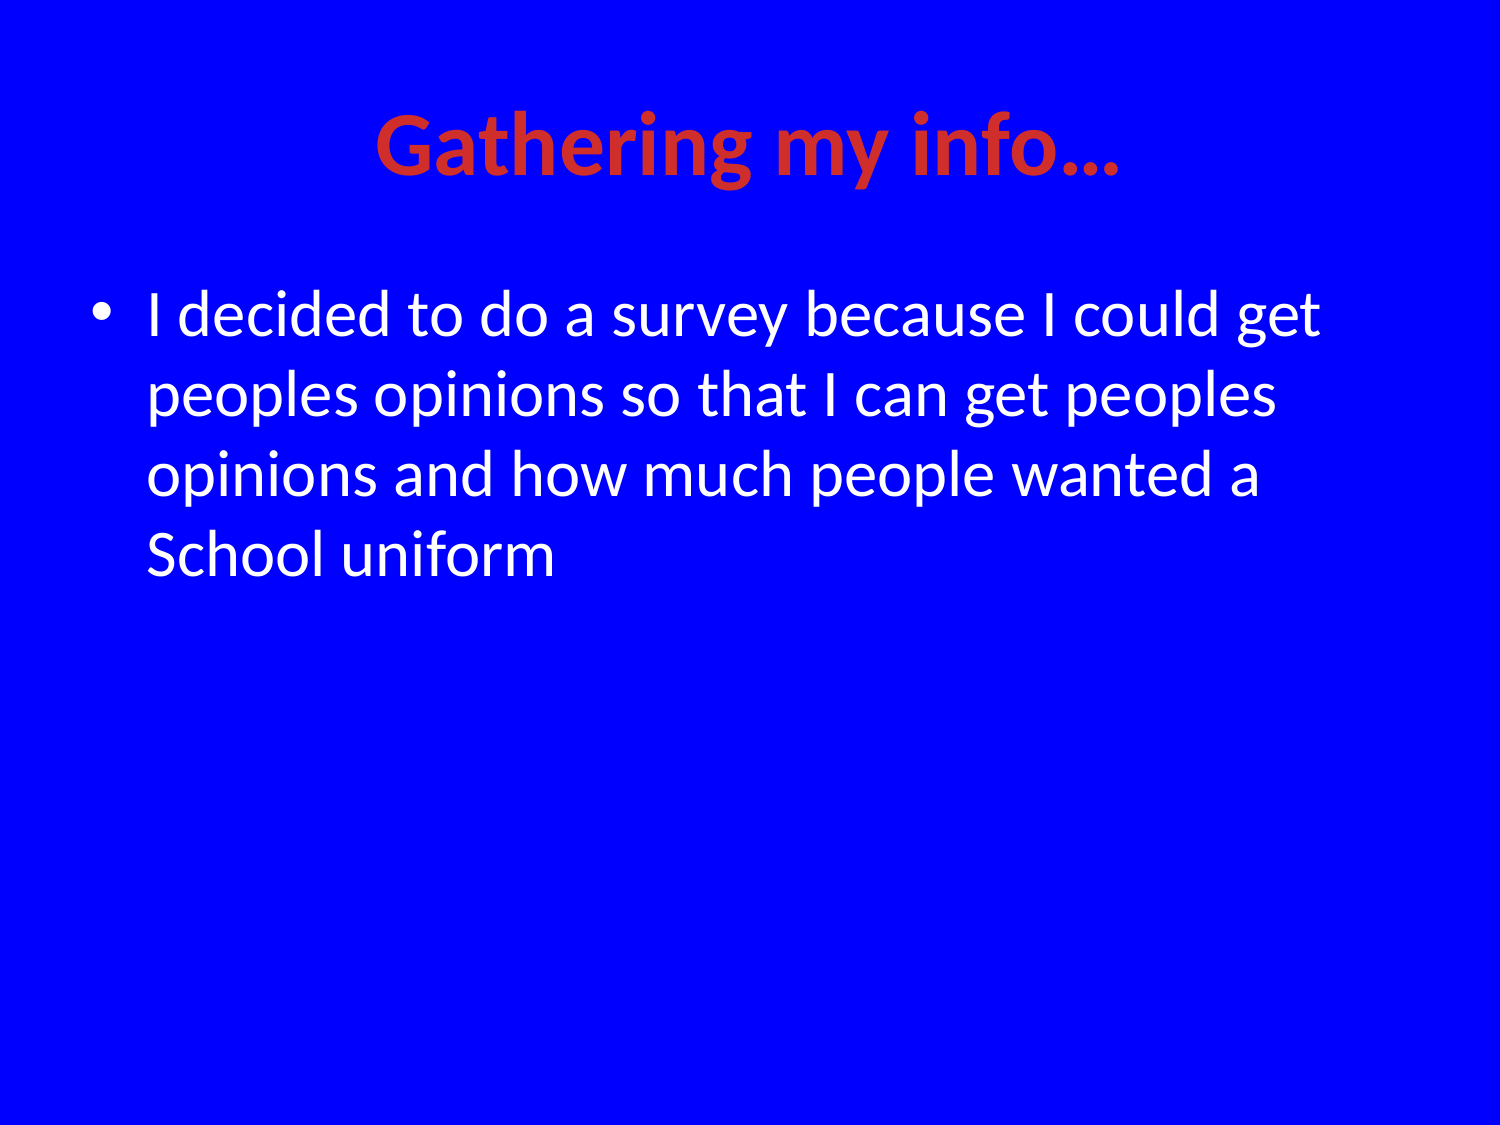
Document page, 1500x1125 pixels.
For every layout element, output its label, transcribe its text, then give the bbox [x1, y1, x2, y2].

list I decided to do a survey because I could get peoples opinions so that I can get peoples opinions and how much people wanted a School uniform [75, 262, 1425, 1005]
title Gathering my info… [75, 45, 1425, 233]
